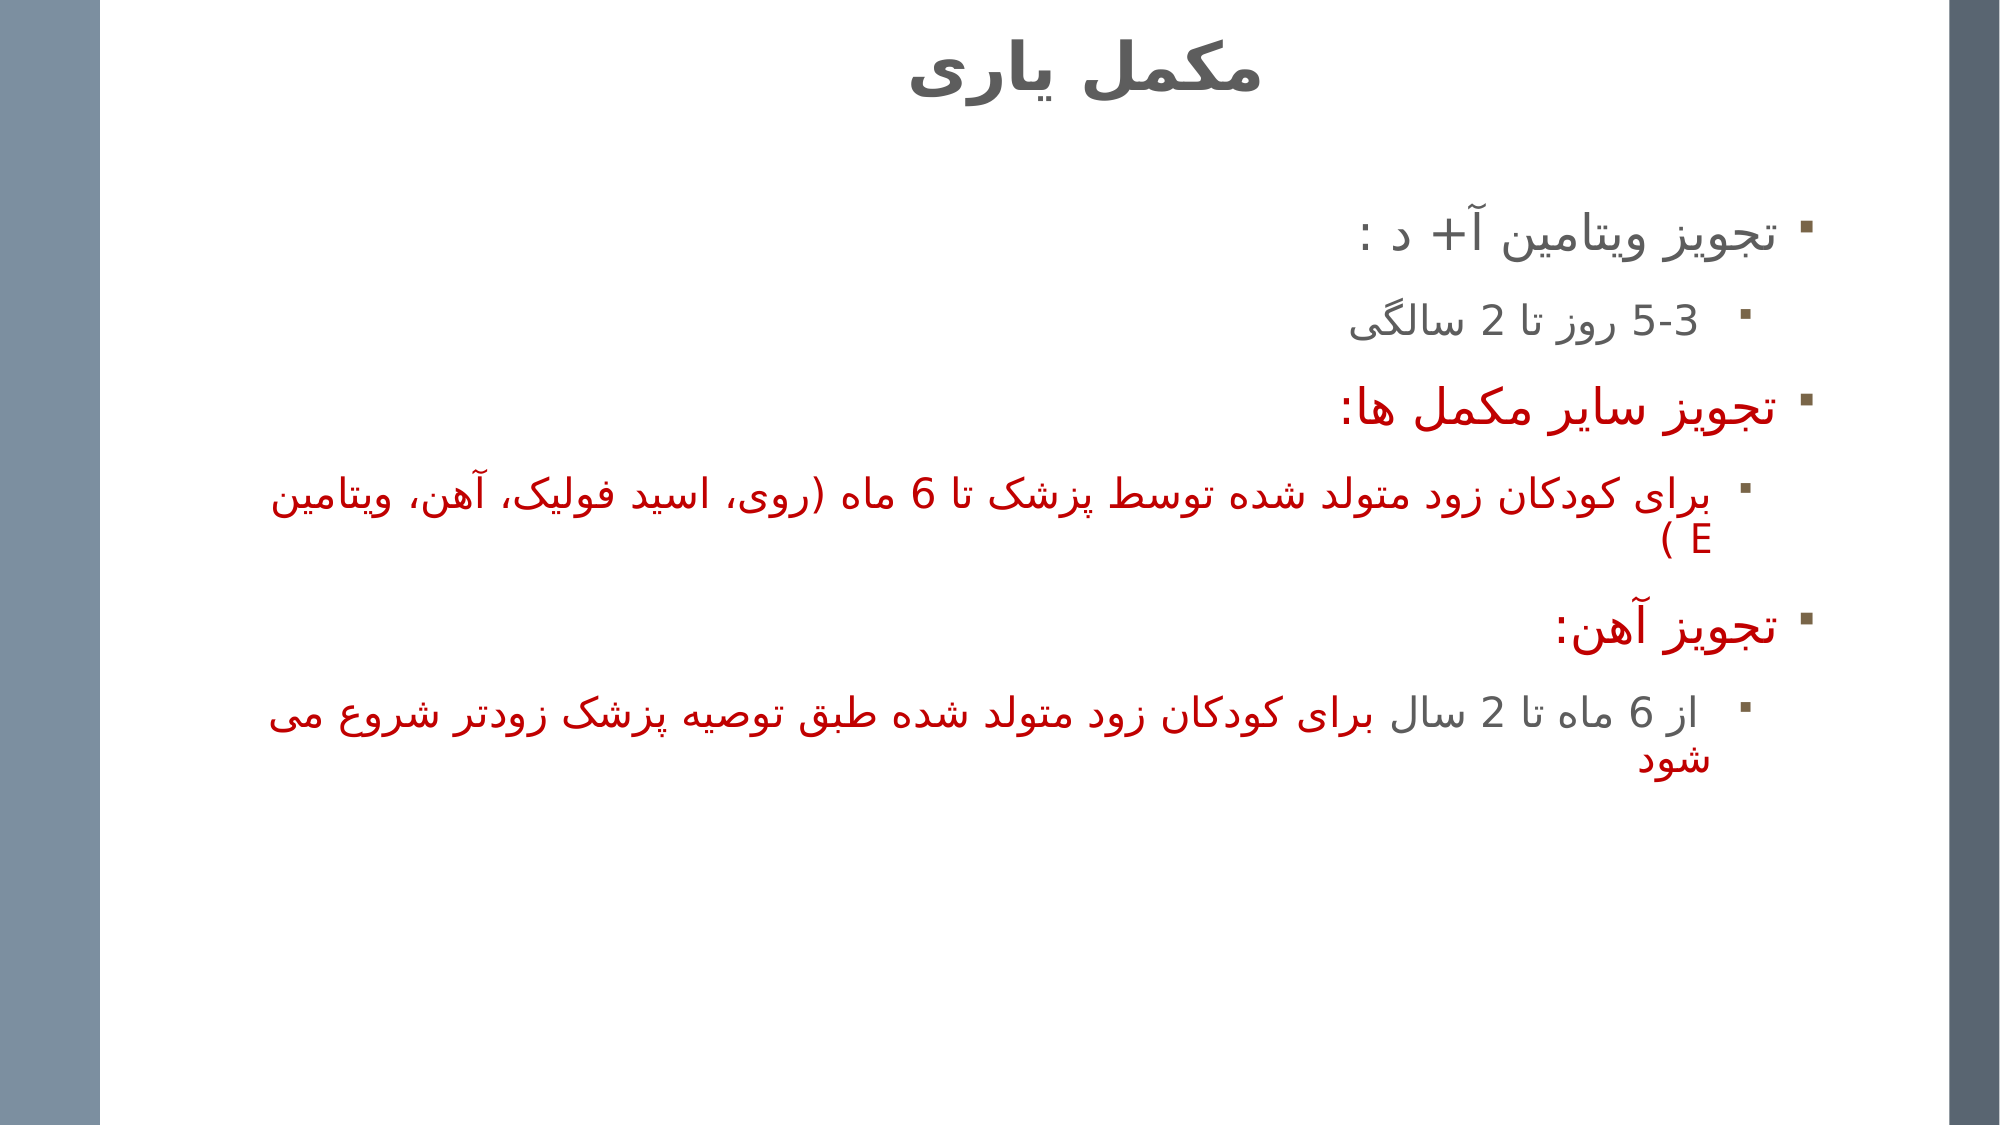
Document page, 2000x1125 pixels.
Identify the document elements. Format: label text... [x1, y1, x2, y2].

list تجویز ویتامین آ+ د : 5-3 روز تا 2 سالگی تجویز سایر مکمل ها: برای کودکان زود متولد شده توسط پزشک تا 6 ماه (روی، اسید فولیک، آهن، ویتامین E ) تجویز آهن: از 6 ماه تا 2 سال برای کودکان زود متولد شده طبق توصیه پزشک زودتر شروع می شود [249, 200, 1897, 950]
title مکمل یاری [524, 12, 1647, 113]
